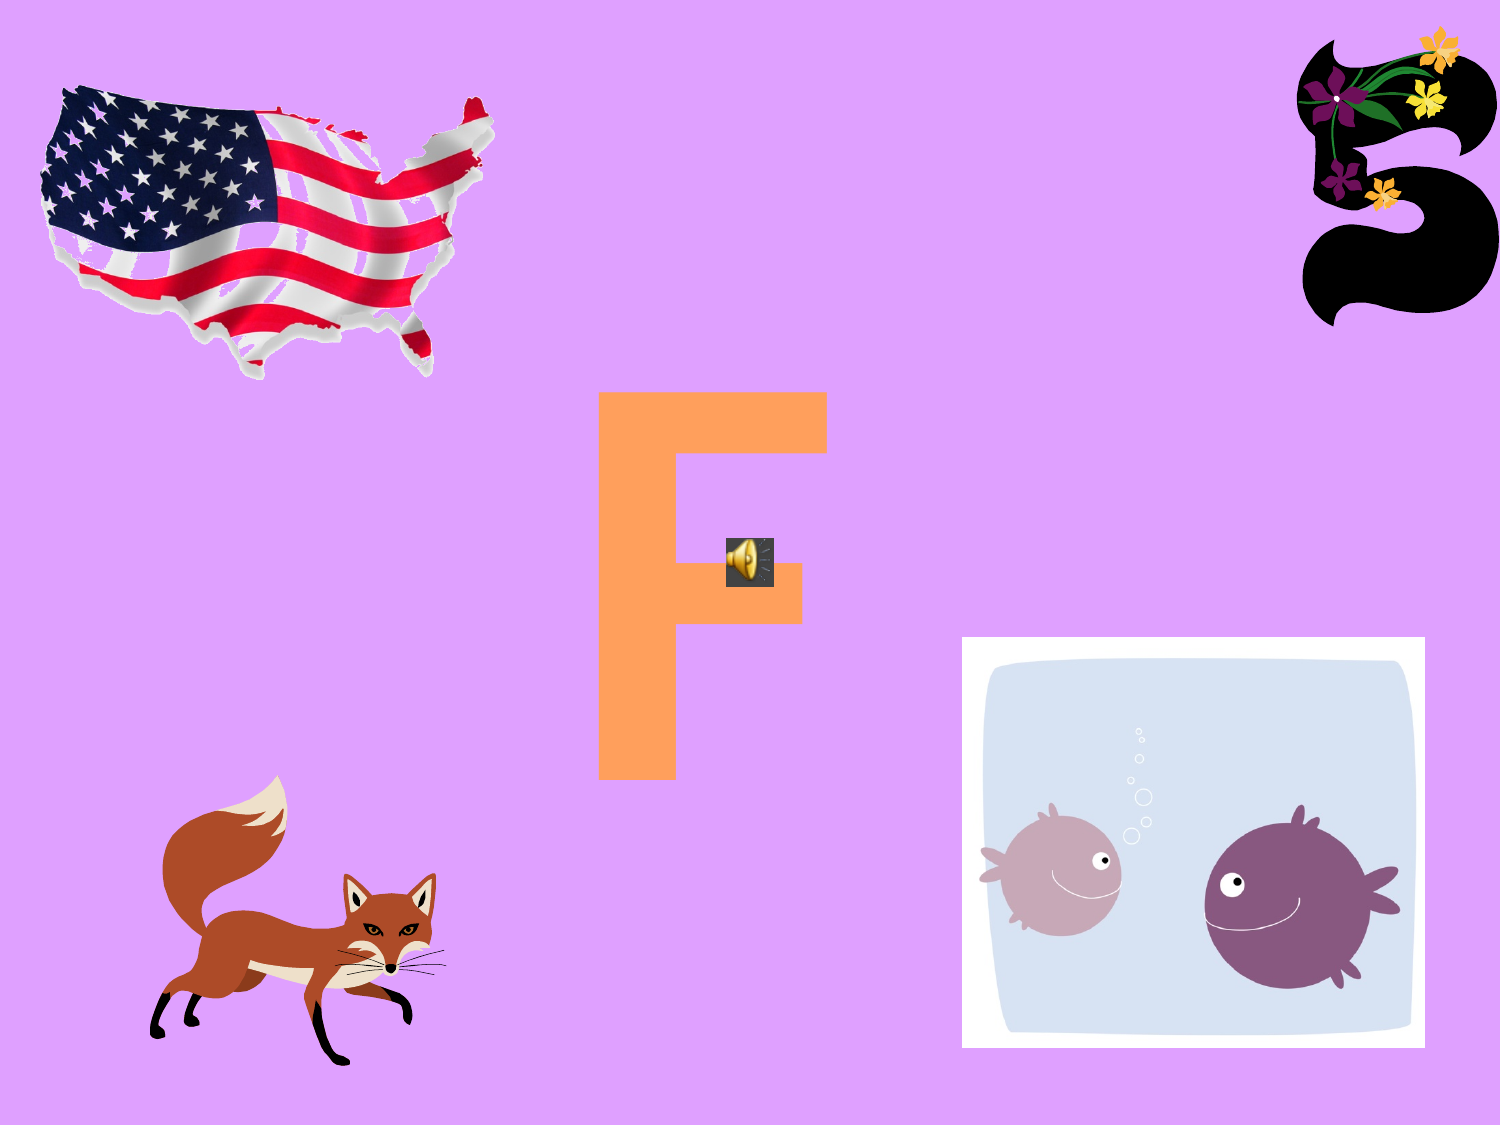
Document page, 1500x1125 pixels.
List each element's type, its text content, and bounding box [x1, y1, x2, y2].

text_box F [552, 174, 857, 908]
picture [149, 774, 447, 1067]
picture [1295, 24, 1500, 328]
picture [724, 537, 776, 588]
picture [0, 0, 526, 449]
picture [962, 637, 1426, 1048]
